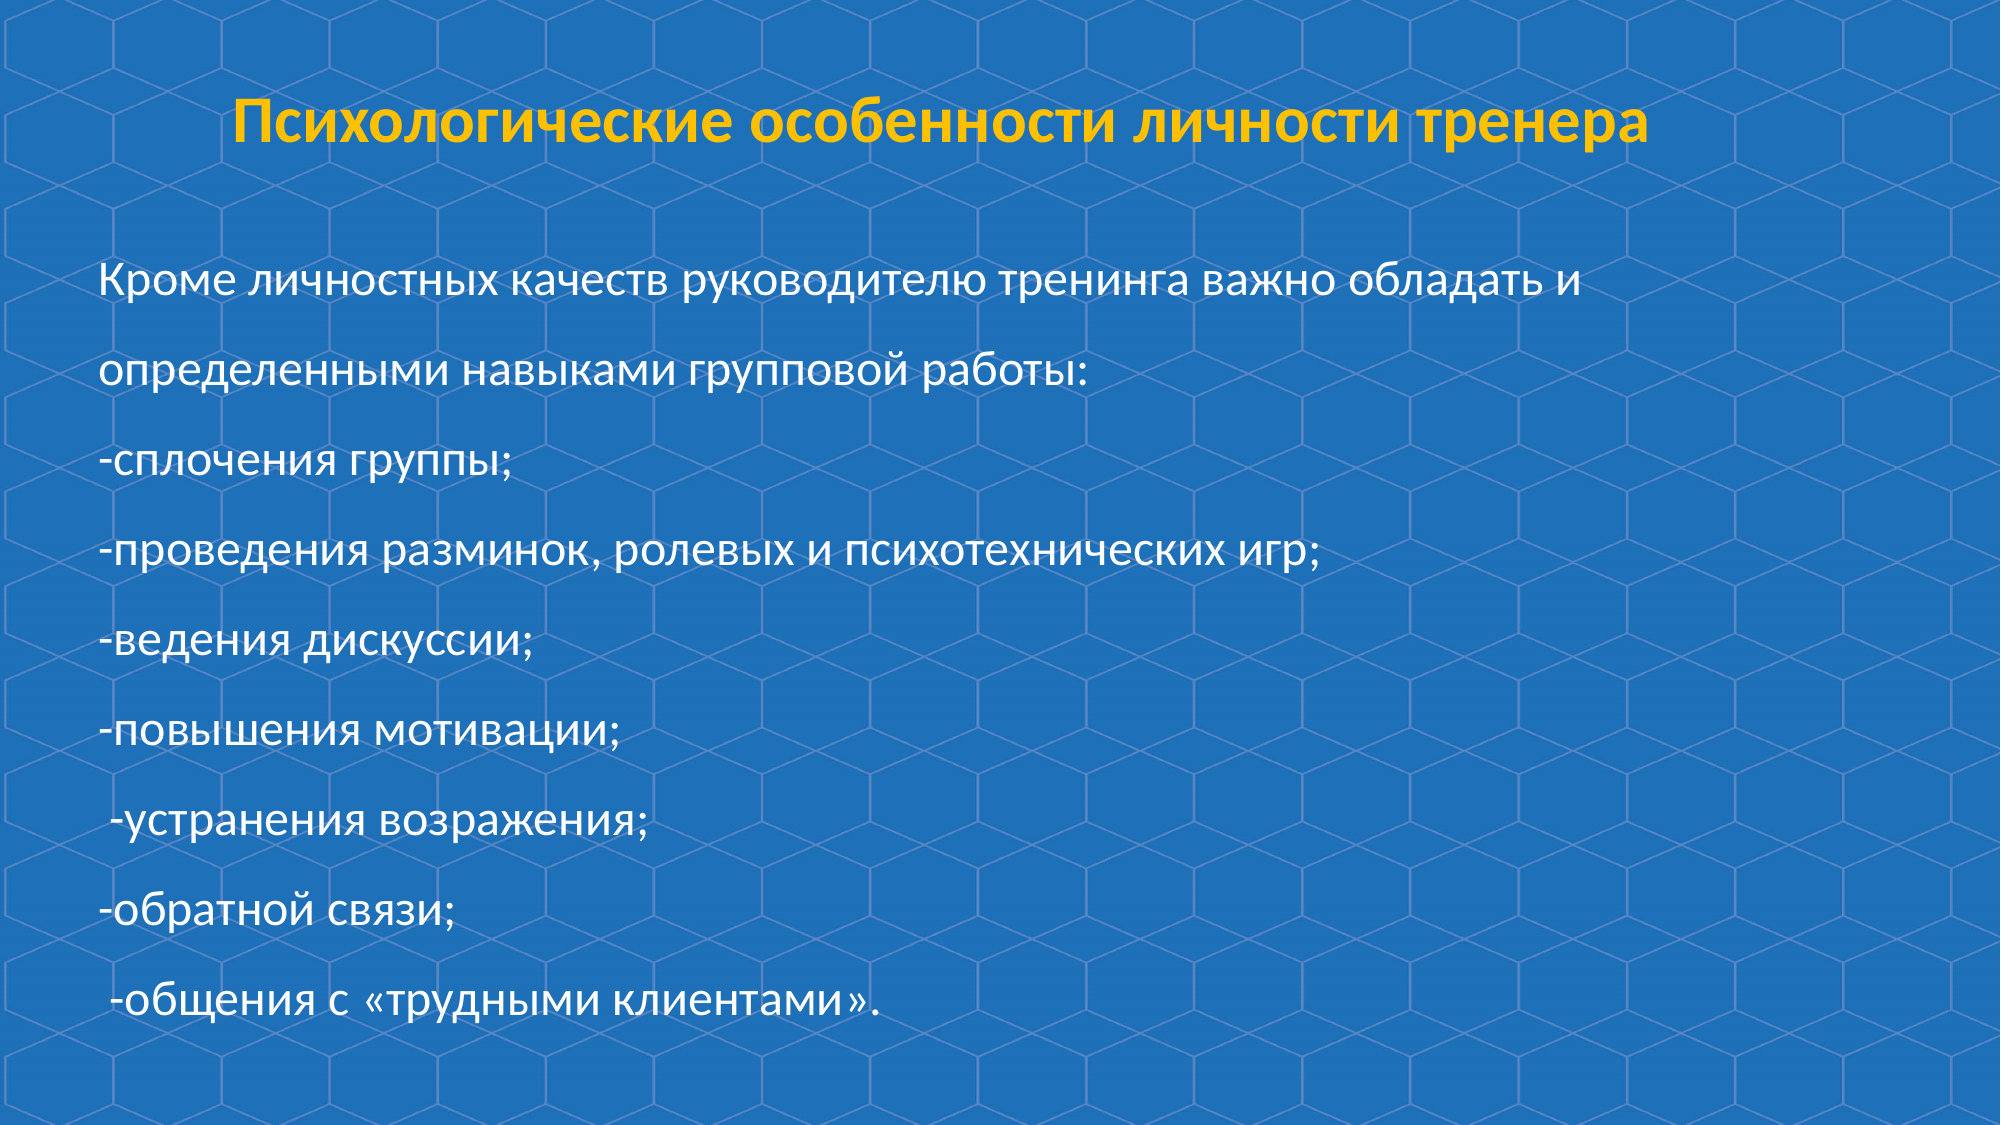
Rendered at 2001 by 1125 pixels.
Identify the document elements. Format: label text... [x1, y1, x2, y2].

text_box Психологические особенности личности тренера Кроме личностных качеств руководителю тренинга важно обладать и определенными навыками групповой работы: -сплочения группы; -проведения разминок, ролевых и психотехнических игр; -ведения дискуссии; -повышения мотивации; -устранения возражения; -обратной связи; -общения с «трудными клиентами». [83, 68, 1800, 1034]
picture [0, 0, 2000, 1125]
